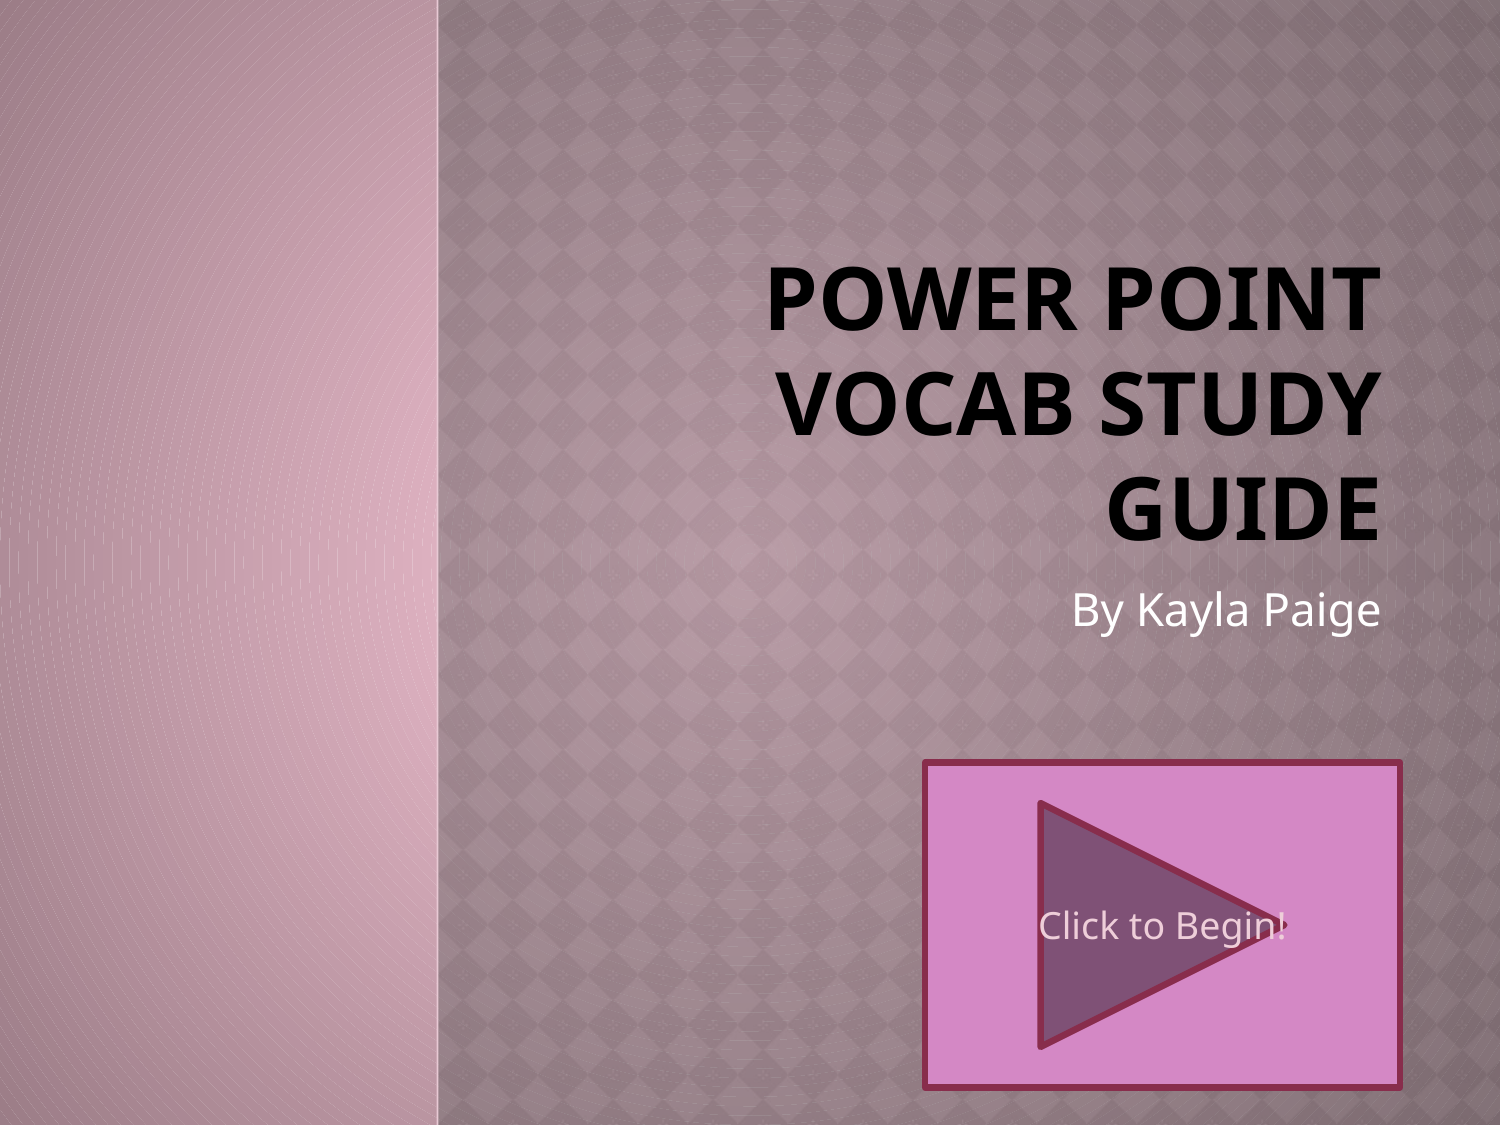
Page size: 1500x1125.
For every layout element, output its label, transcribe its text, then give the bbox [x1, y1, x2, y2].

title Power Point Vocab Study Guide [552, 87, 1390, 558]
text_box Click to Begin! [922, 759, 1403, 1091]
subtitle By Kayla Paige [550, 580, 1390, 762]
